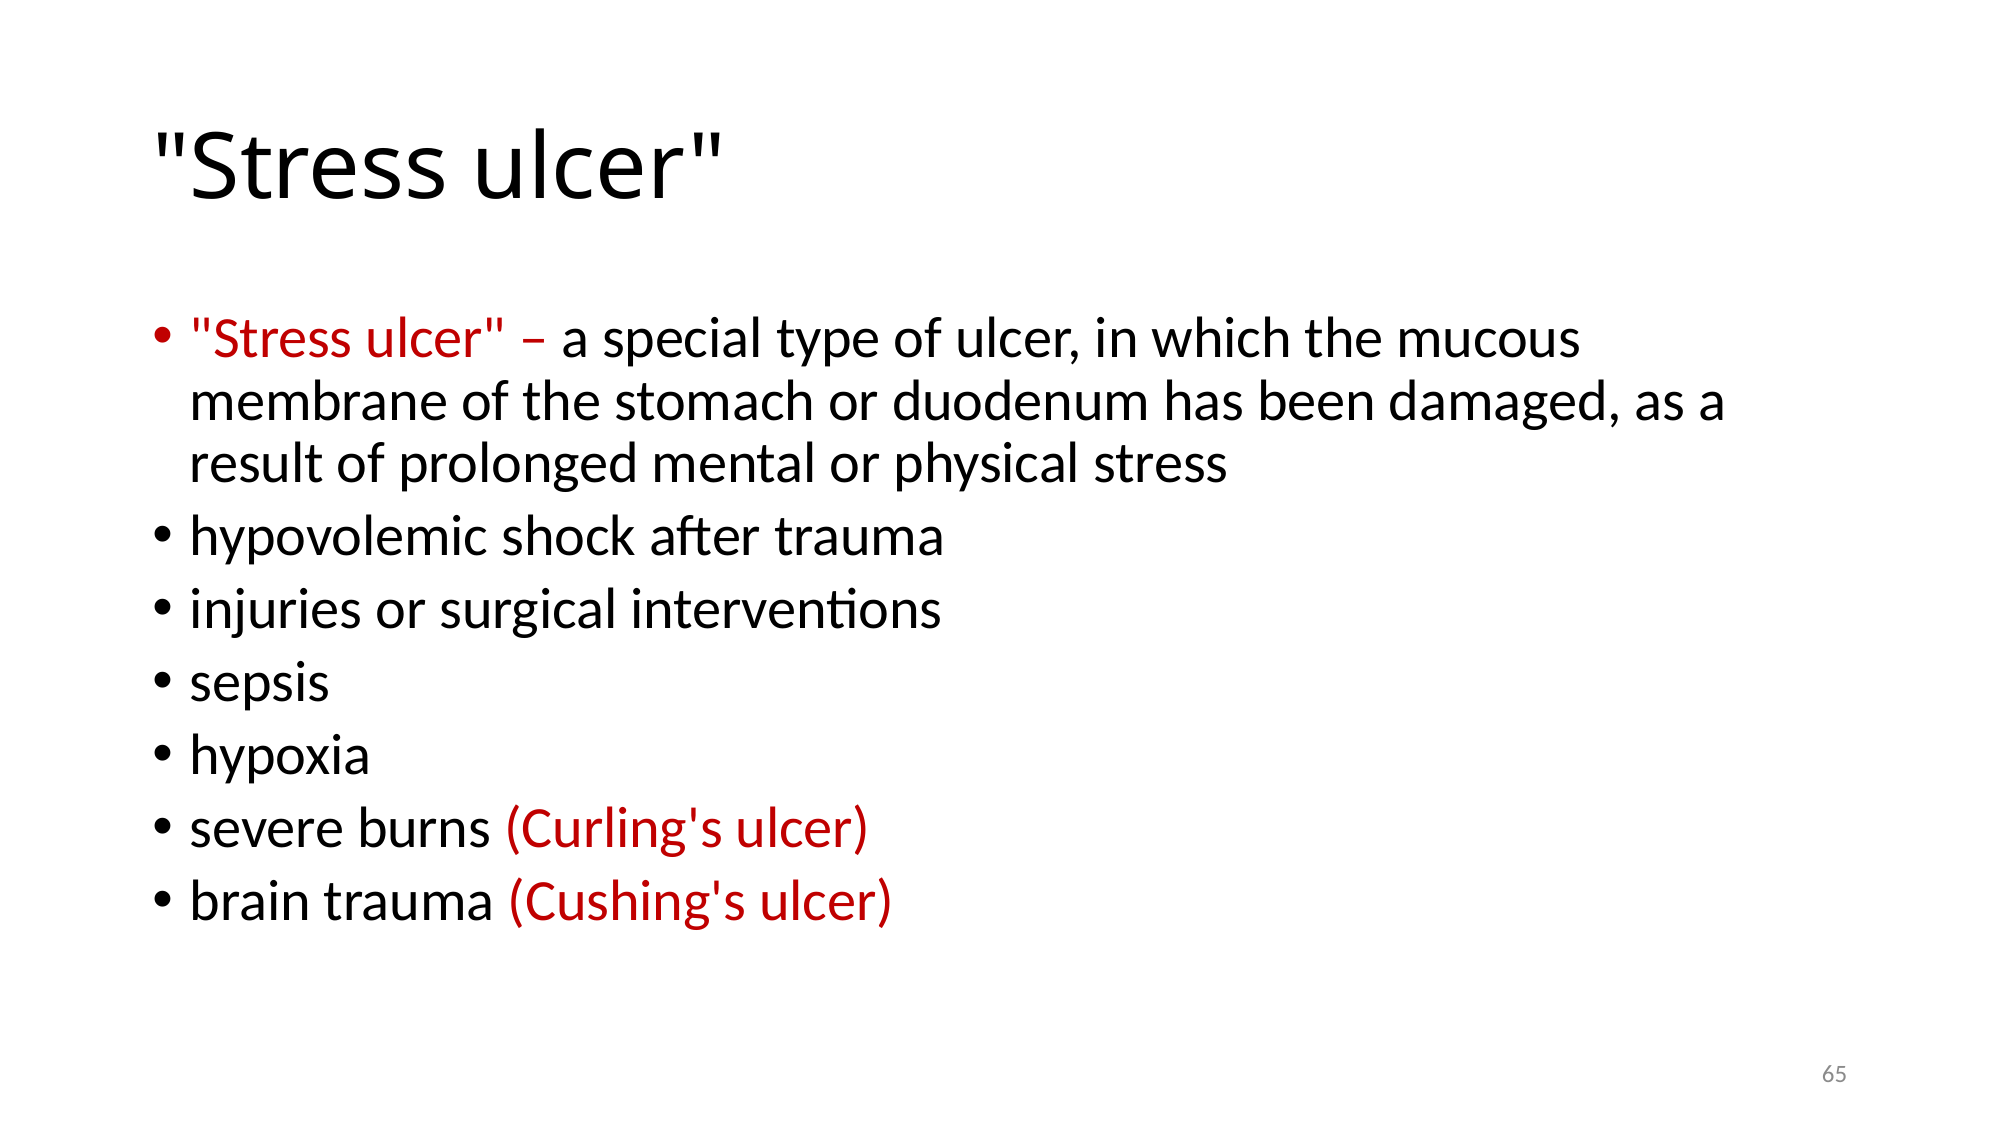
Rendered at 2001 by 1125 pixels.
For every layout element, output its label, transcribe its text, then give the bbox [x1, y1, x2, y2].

slide_number 65 [1412, 1042, 1863, 1103]
list "Stress ulcer" – a special type of ulcer, in which the mucous membrane of the stomach or duodenum has been damaged, as a result of prolonged mental or physical stress hypovolemic shock after trauma injuries or surgical interventions sepsis hypoxia severe burns (Curling's ulcer) brain trauma (Cushing's ulcer) [137, 299, 1863, 1014]
title "Stress ulcer" [137, 59, 1863, 278]
